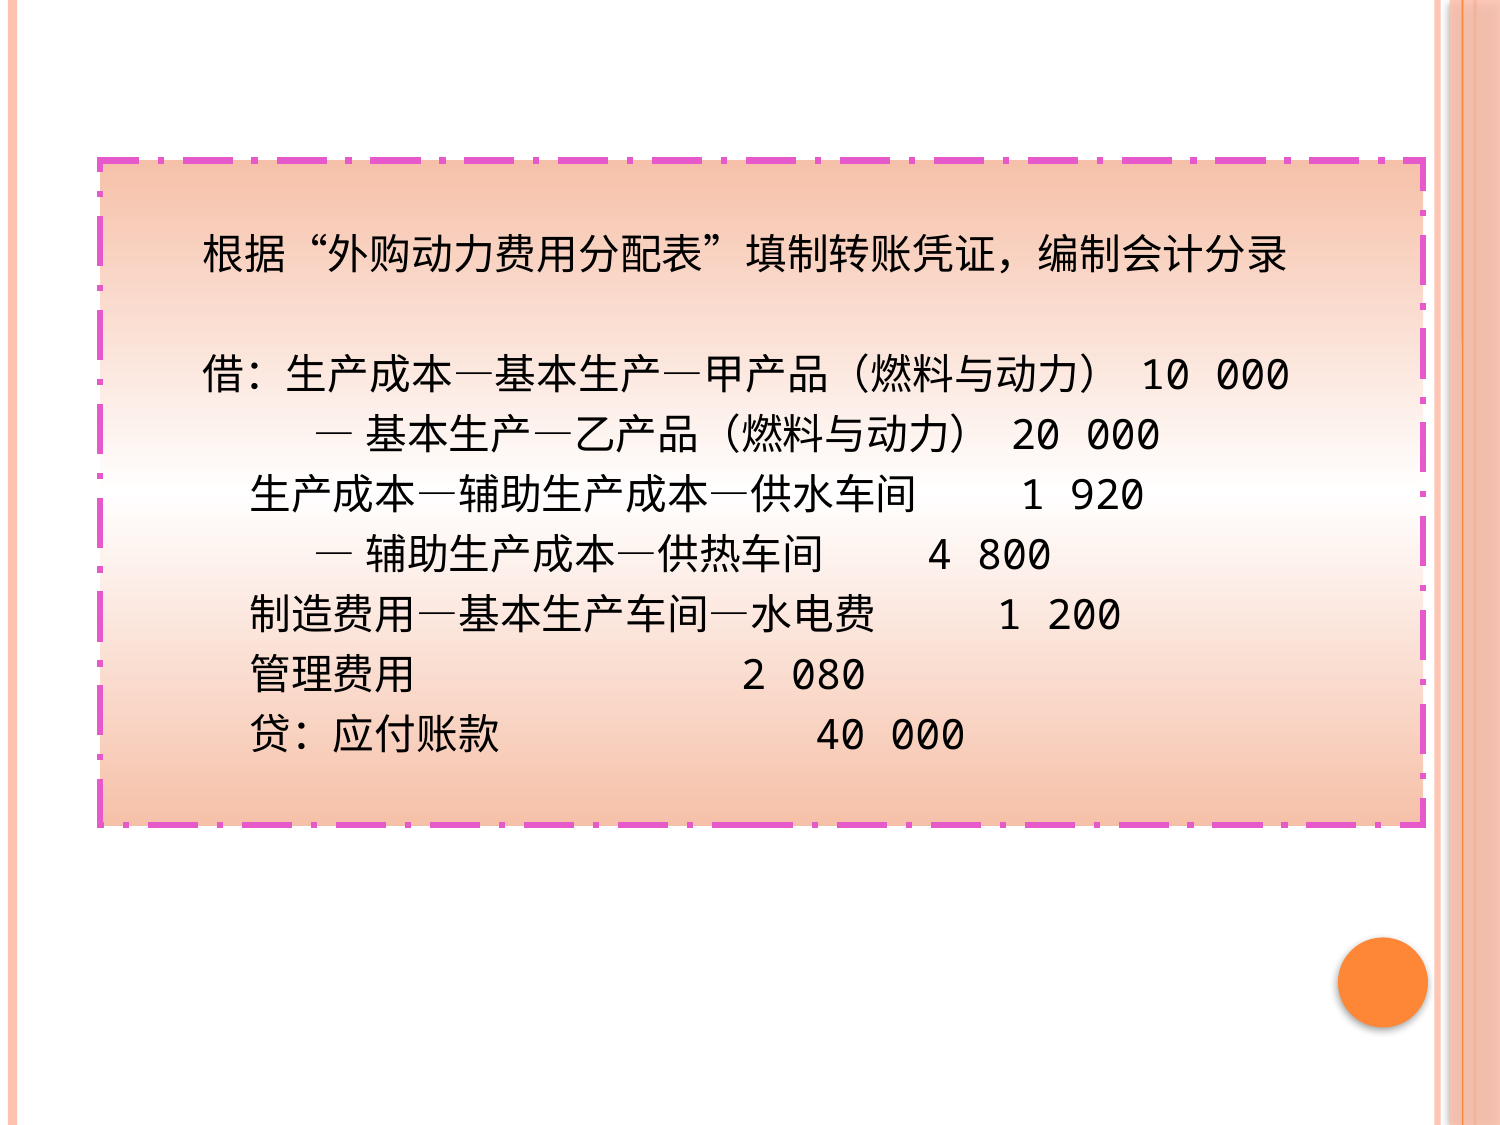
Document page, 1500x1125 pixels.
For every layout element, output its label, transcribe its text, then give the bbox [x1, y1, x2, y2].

text_box 根据“外购动力费用分配表”填制转账凭证，编制会计分录 借：生产成本—基本生产—甲产品（燃料与动力） 10 000 —基本生产—乙产品（燃料与动力） 20 000 生产成本—辅助生产成本—供水车间 1 920 —辅助生产成本—供热车间 4 800 制造费用—基本生产车间—水电费 1 200 管理费用 2 080 贷：应付账款 40 000 [100, 160, 1424, 826]
